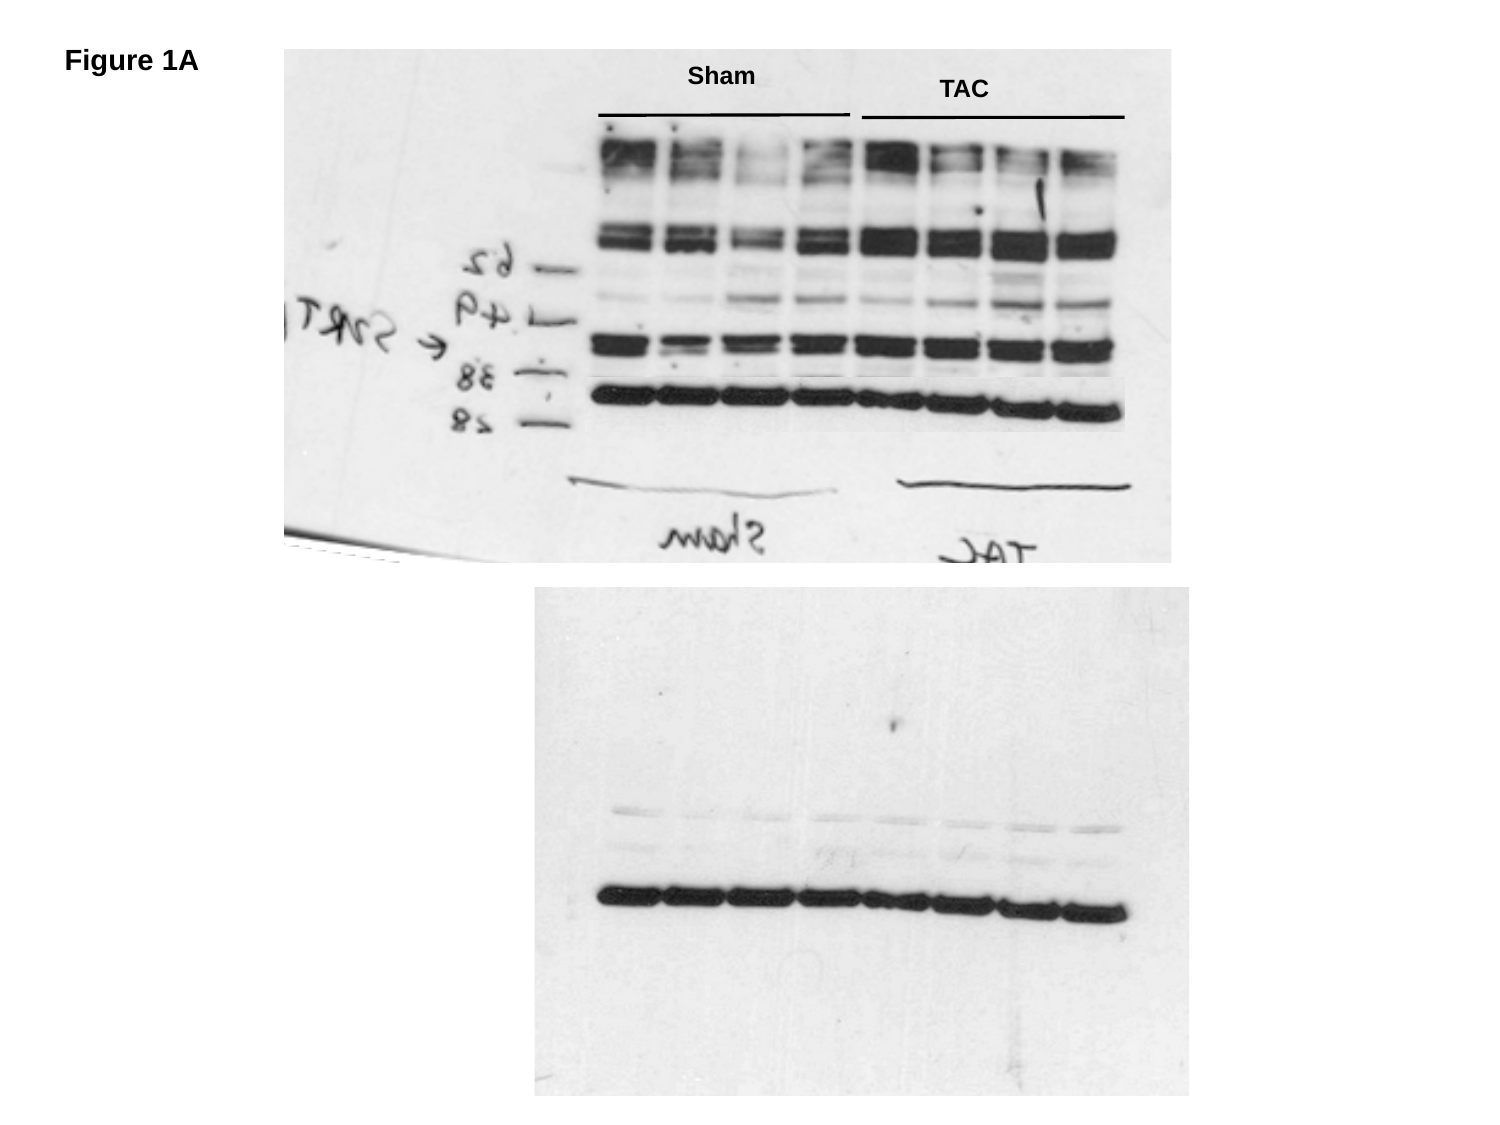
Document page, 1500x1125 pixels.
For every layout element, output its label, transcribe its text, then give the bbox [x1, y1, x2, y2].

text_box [283, 48, 1172, 563]
text_box Figure 1A [49, 34, 215, 84]
picture [534, 586, 1190, 1096]
